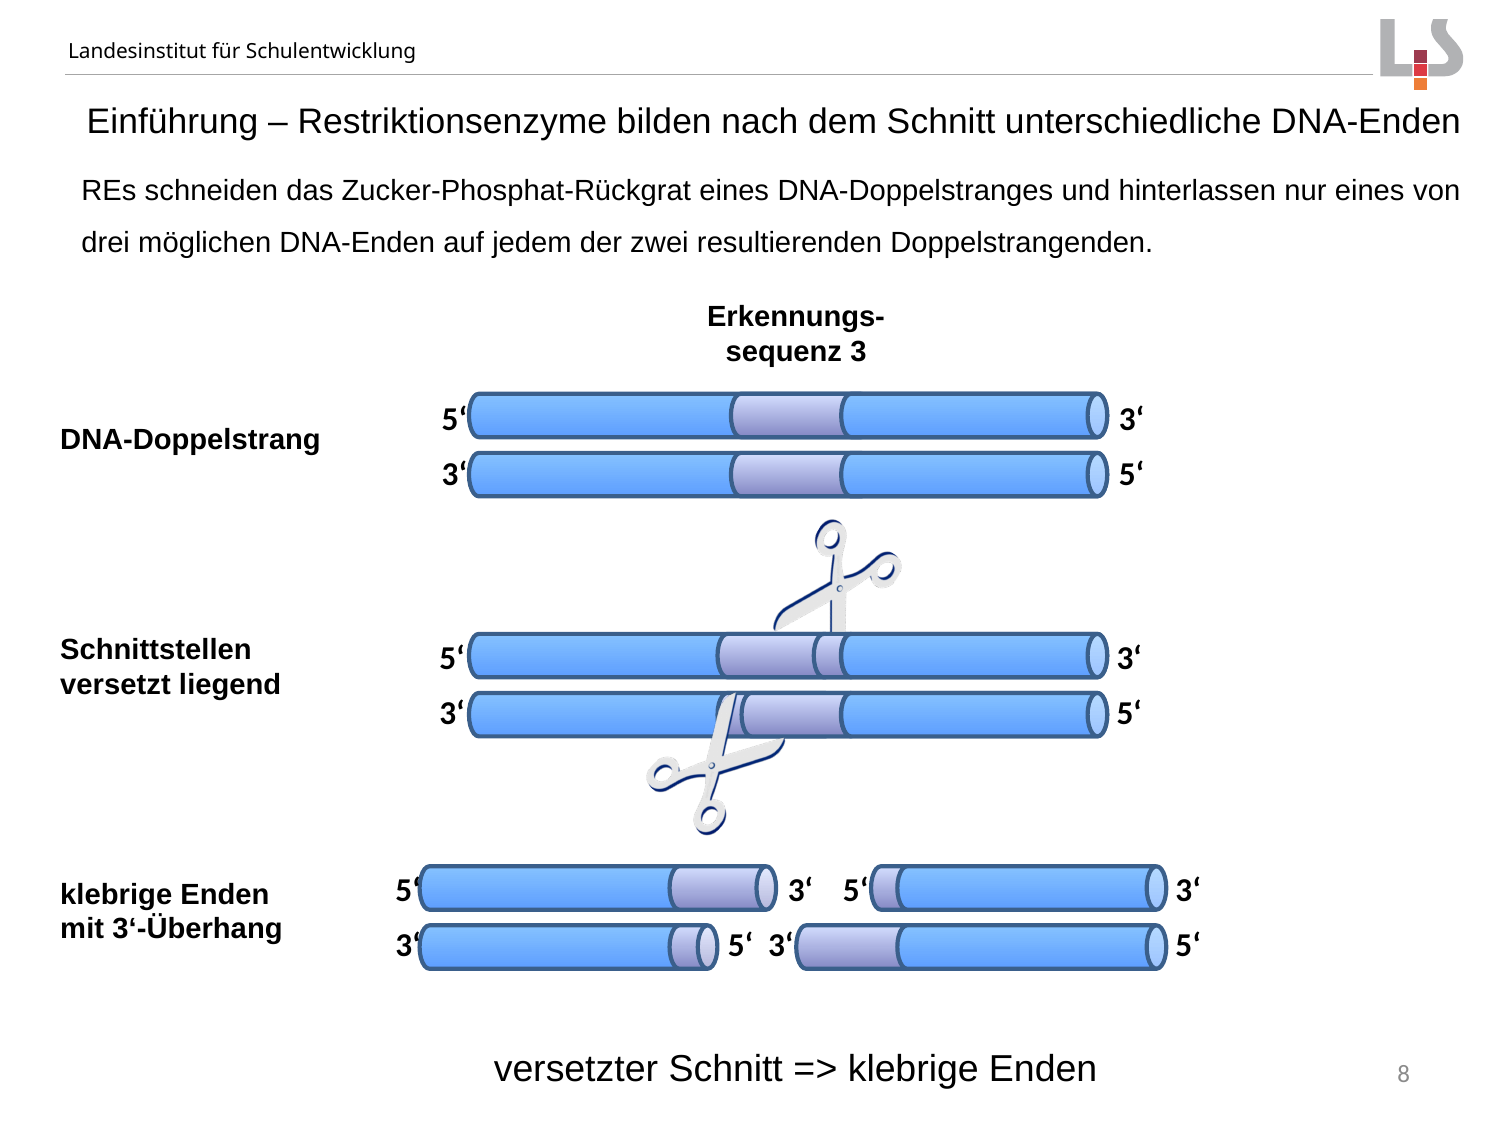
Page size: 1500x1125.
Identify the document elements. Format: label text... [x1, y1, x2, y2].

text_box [671, 528, 881, 827]
text_box Erkennungs- sequenz 3 [692, 290, 901, 375]
picture [820, 515, 849, 528]
text_box [728, 391, 849, 440]
text_box [885, 631, 1110, 680]
slide_number 8 [1231, 1042, 1425, 1103]
text_box [728, 450, 849, 499]
text_box 5‘ 3‘ 3‘ 5‘ [885, 628, 1180, 739]
text_box DNA-Doppelstrang Schnittstellen versetzt liegend klebrige Enden mit 3‘-Überhang [45, 413, 336, 953]
text_box REs schneiden das Zucker-Phosphat-Rückgrat eines DNA-Doppelstranges und hinterlassen nur eines von drei möglichen DNA-Enden auf jedem der zwei resultierenden Doppelstrangenden. [66, 145, 1486, 266]
text_box [466, 450, 739, 499]
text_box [52, 18, 1464, 91]
picture [881, 547, 906, 604]
text_box [839, 450, 1110, 499]
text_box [370, 860, 1227, 1098]
text_box 5‘ 3‘ 3‘ 5‘ [426, 390, 1183, 500]
picture [695, 827, 720, 840]
text_box 5‘ 3‘ 3‘ 5‘ [424, 628, 666, 739]
text_box Einführung – Restriktionsenzyme bilden nach dem Schnitt unterschiedliche DNA-Enden [71, 90, 1477, 145]
text_box [839, 391, 1110, 440]
picture [641, 746, 671, 805]
